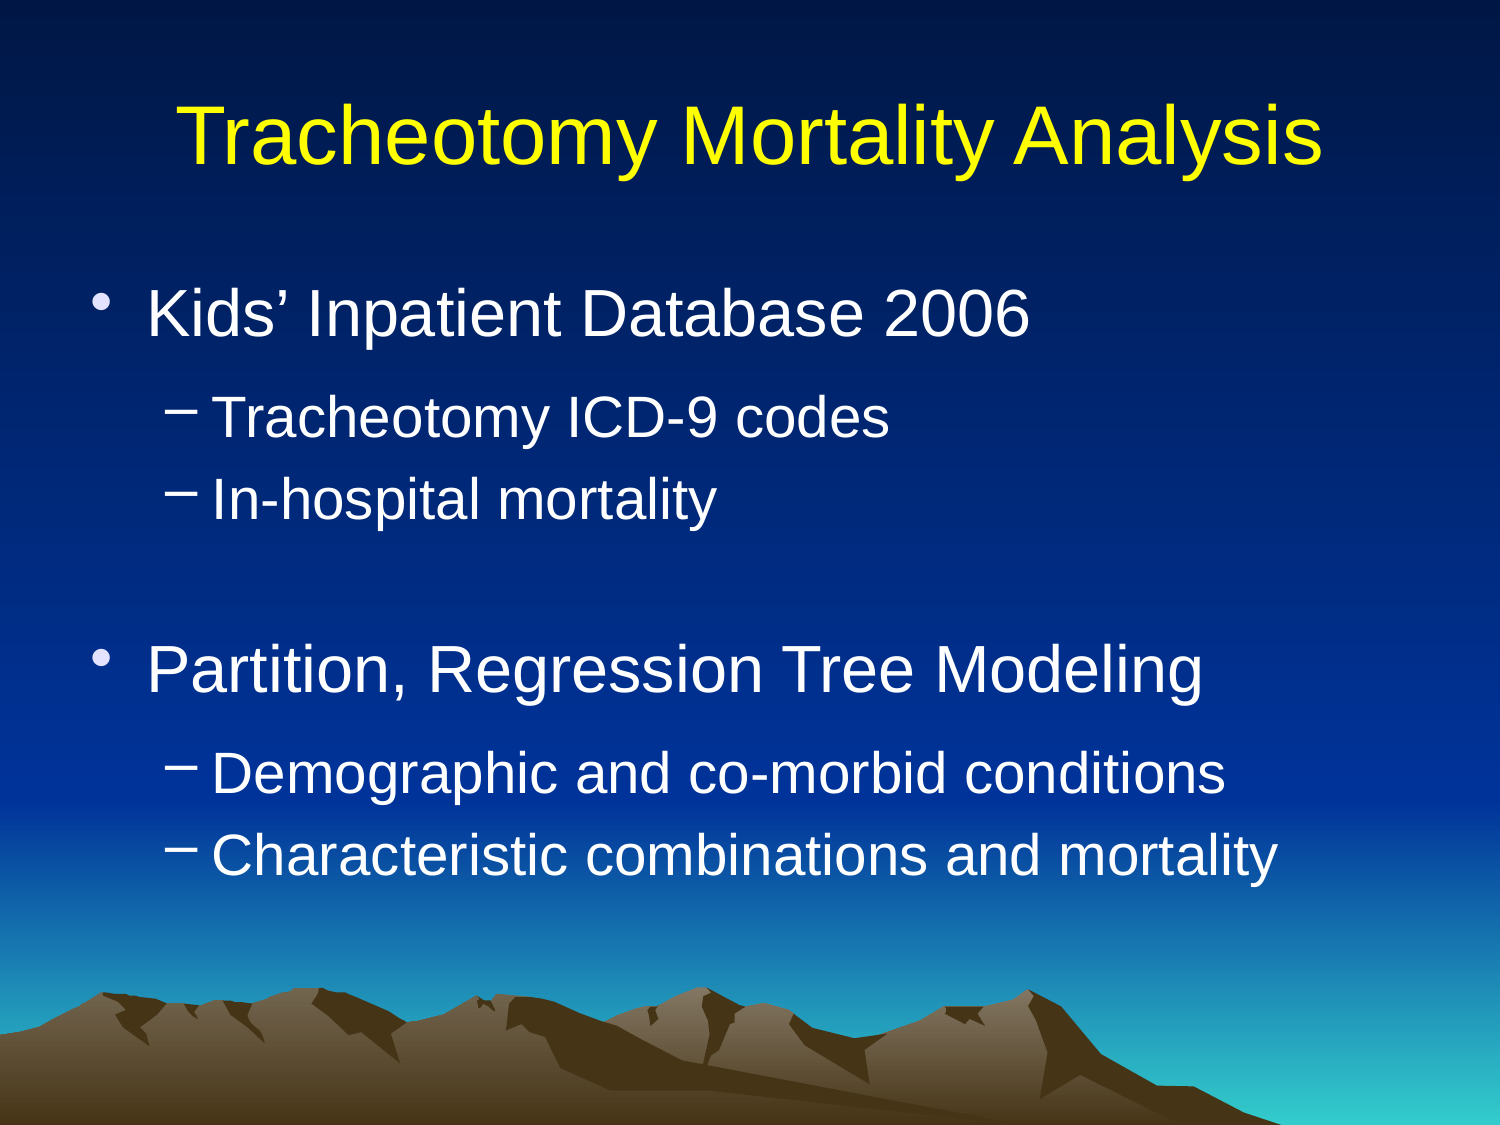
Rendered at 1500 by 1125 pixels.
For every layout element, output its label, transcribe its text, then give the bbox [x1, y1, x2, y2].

list Kids’ Inpatient Database 2006 Tracheotomy ICD-9 codes In-hospital mortality Partition, Regression Tree Modeling Demographic and co-morbid conditions Characteristic combinations and mortality [74, 262, 1500, 1001]
title Tracheotomy Mortality Analysis [74, 37, 1426, 226]
